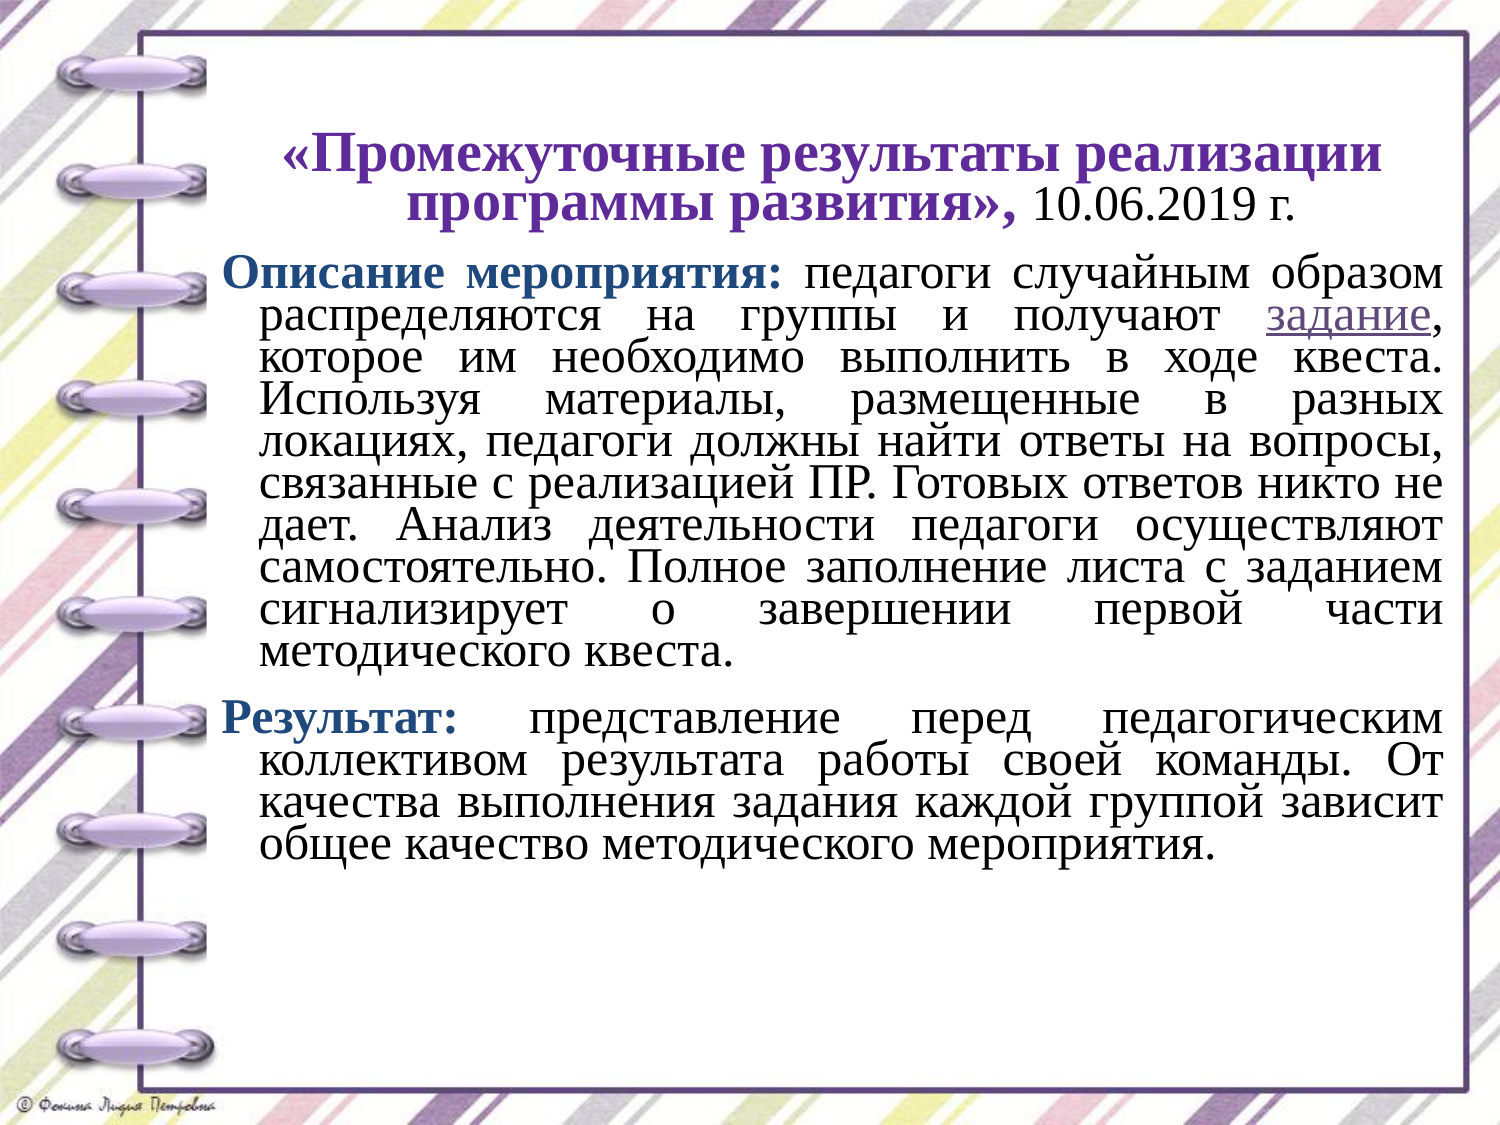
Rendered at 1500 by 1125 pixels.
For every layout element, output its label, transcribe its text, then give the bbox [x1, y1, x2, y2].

picture [0, 0, 1500, 1125]
list «Промежуточные результаты реализации программы развития», 10.06.2019 г. Описание мероприятия: педагоги случайным образом распределяются на группы и получают задание, которое им необходимо выполнить в ходе квеста. Используя материалы, размещенные в разных локациях, педагоги должны найти ответы на вопросы, связанные с реализацией ПР. Готовых ответов никто не дает. Анализ деятельности педагоги осуществляют самостоятельно. Полное заполнение листа с заданием сигнализирует о завершении первой части методического квеста. Результат: представление перед педагогическим коллективом результата работы своей команды. От качества выполнения задания каждой группой зависит общее качество методического мероприятия. [206, 54, 1459, 1014]
